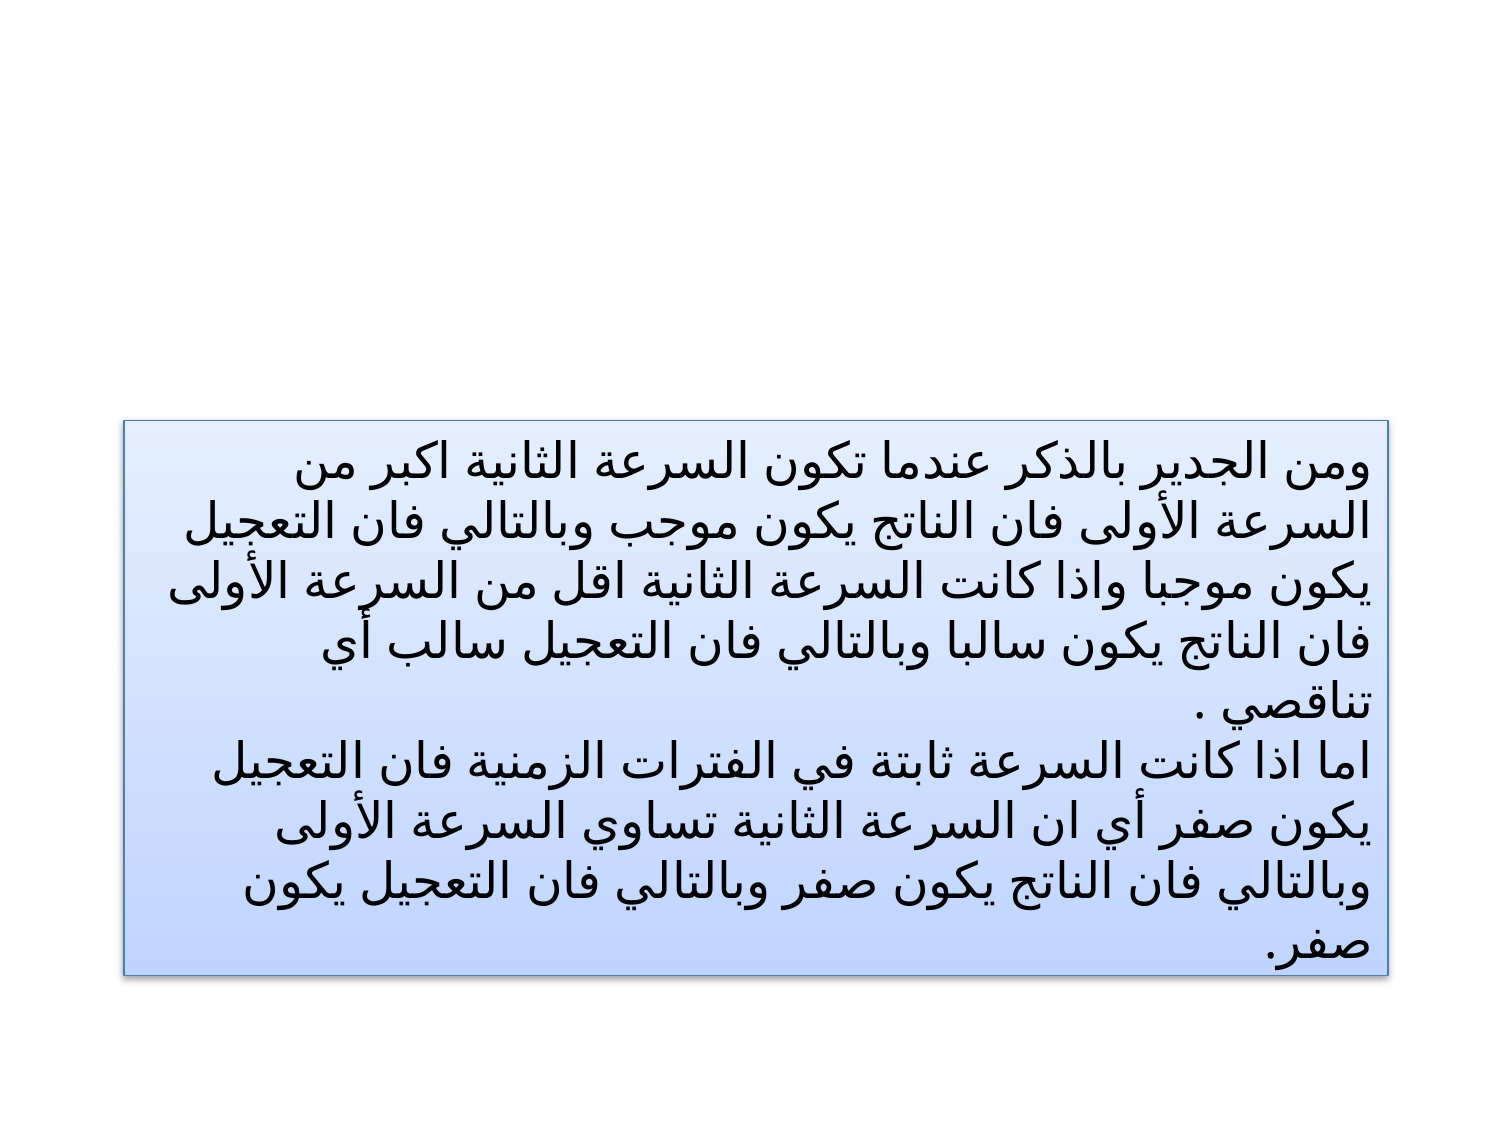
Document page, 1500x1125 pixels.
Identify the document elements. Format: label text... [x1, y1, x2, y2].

text_box ومن الجدير بالذكر عندما تكون السرعة الثانية اكبر من السرعة الأولى فان الناتج يكون موجب وبالتالي فان التعجيل يكون موجبا واذا كانت السرعة الثانية اقل من السرعة الأولى فان الناتج يكون سالبا وبالتالي فان التعجيل سالب أي تناقصي . اما اذا كانت السرعة ثابتة في الفترات الزمنية فان التعجيل يكون صفر أي ان السرعة الثانية تساوي السرعة الأولى وبالتالي فان الناتج يكون صفر وبالتالي فان التعجيل يكون صفر. [123, 420, 1389, 976]
